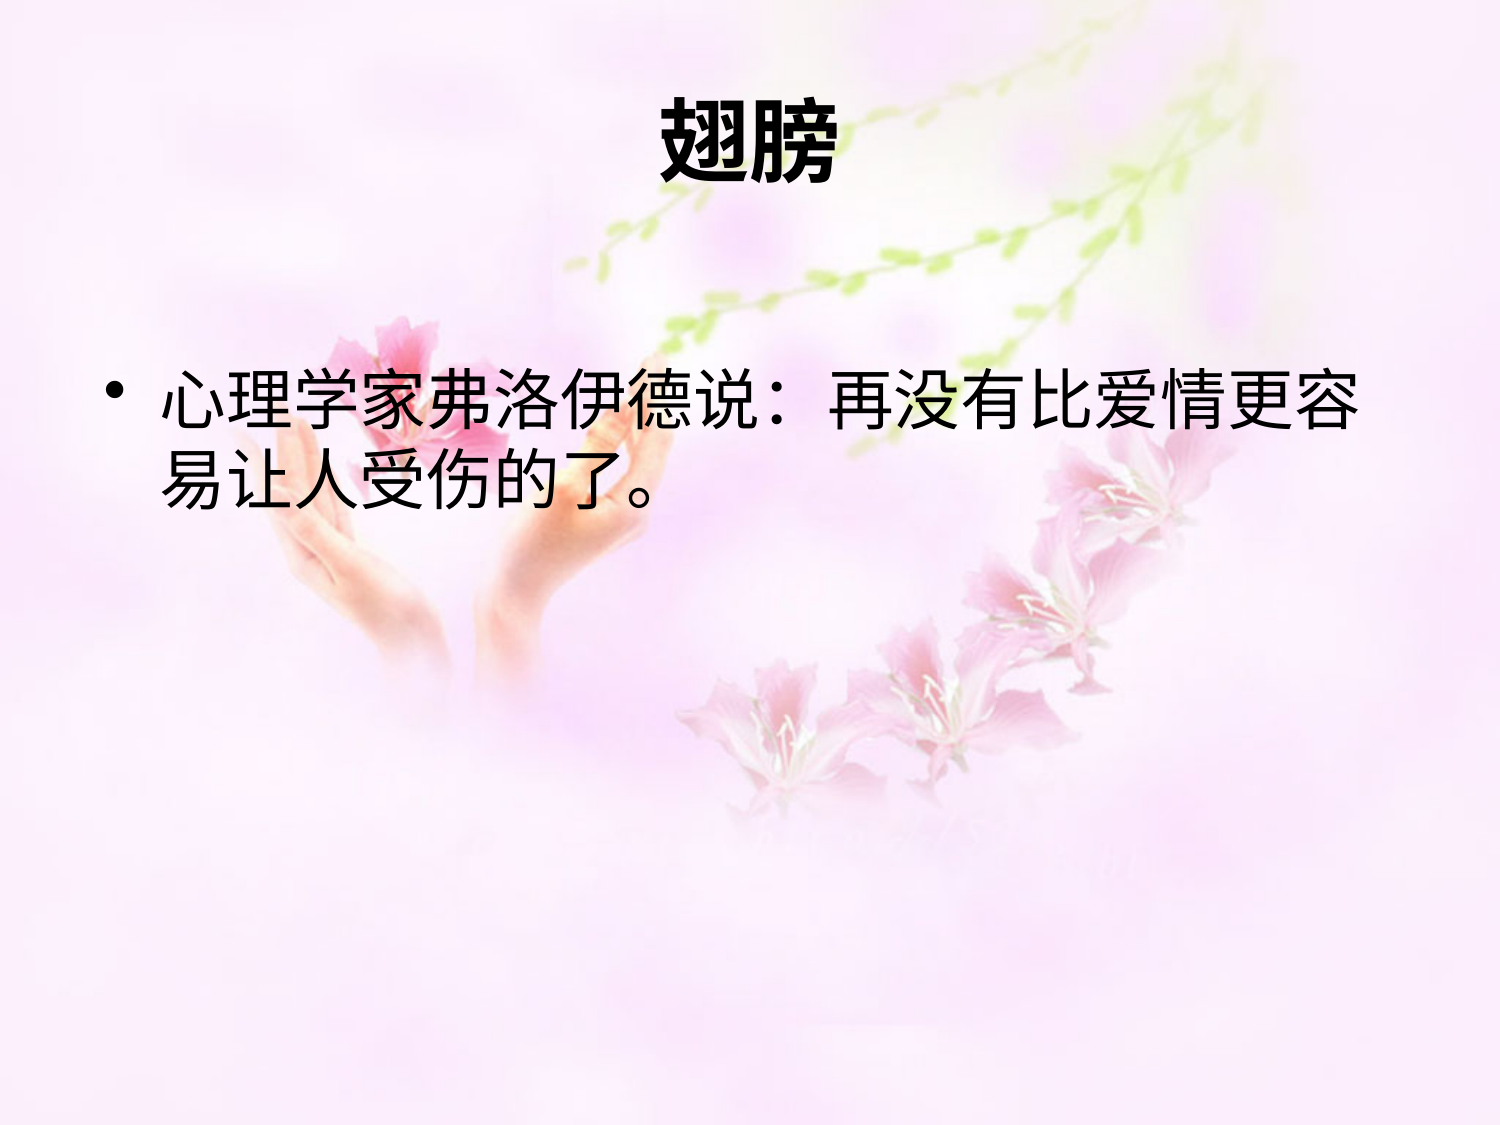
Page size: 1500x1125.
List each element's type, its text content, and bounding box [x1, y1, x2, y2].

picture [0, 0, 1500, 1125]
title 翅膀 [74, 44, 1426, 233]
list 心理学家弗洛伊德说：再没有比爱情更容易让人受伤的了。 [88, 349, 1439, 670]
